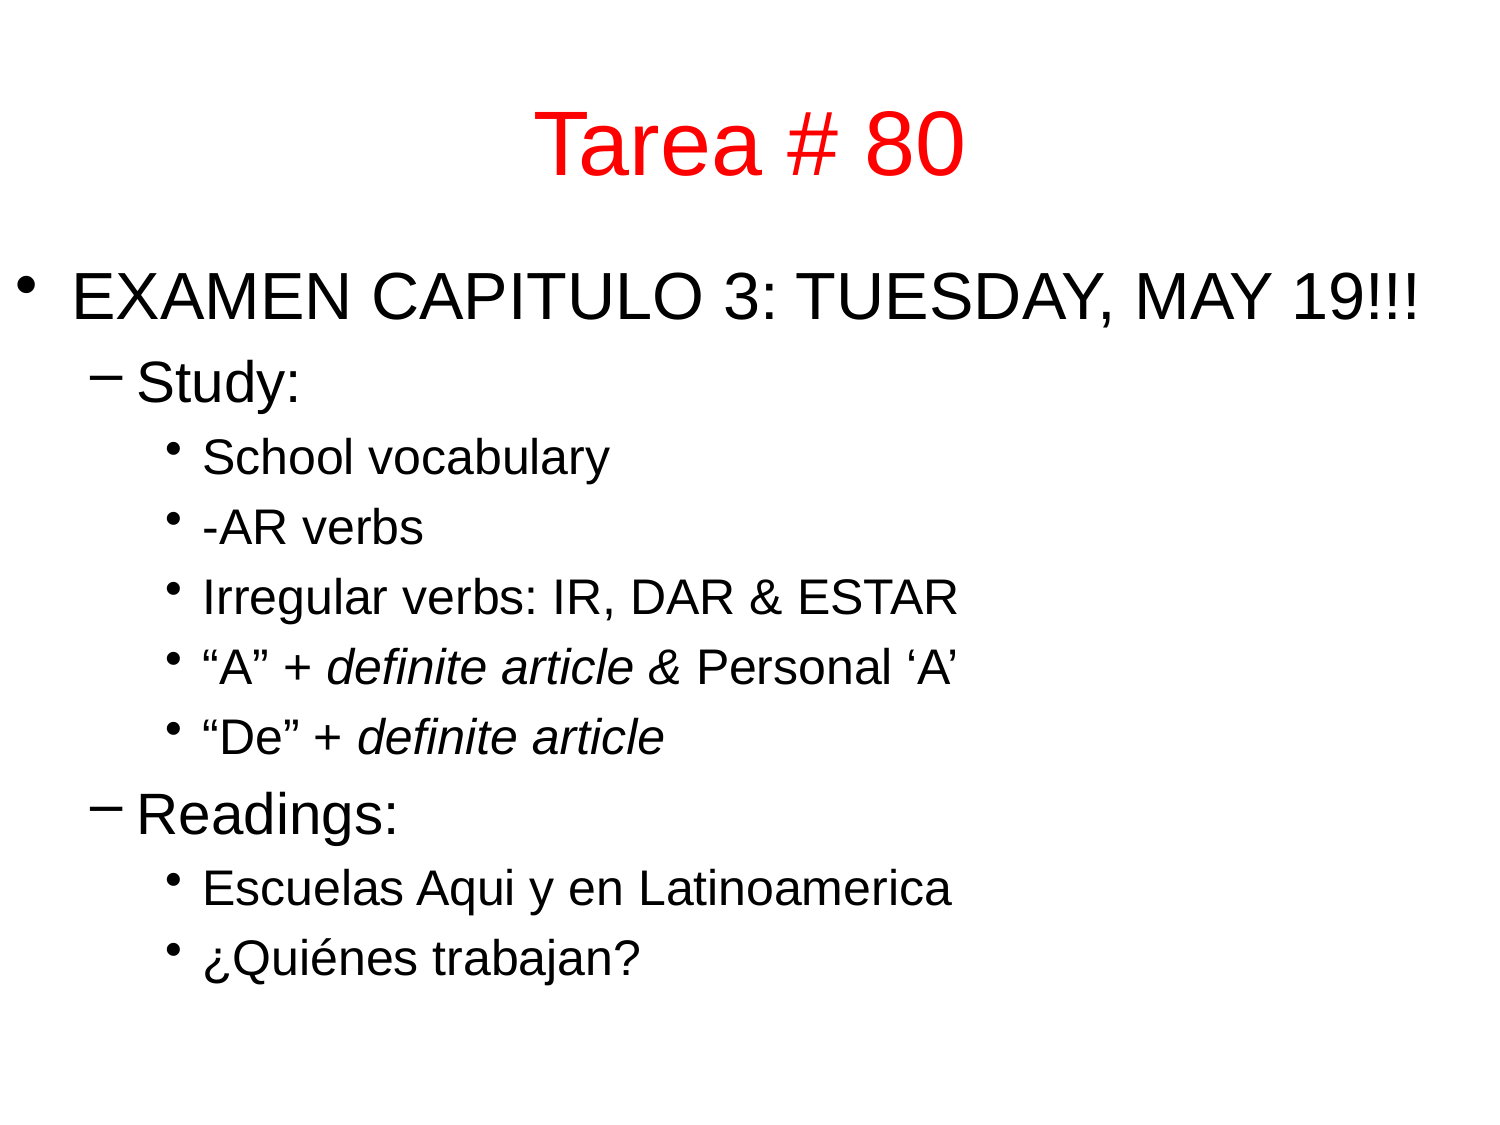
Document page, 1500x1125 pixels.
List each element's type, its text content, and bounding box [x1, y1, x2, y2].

list EXAMEN CAPITULO 3: TUESDAY, MAY 19!!! Study: School vocabulary -AR verbs Irregular verbs: IR, DAR & ESTAR “A” + definite article & Personal ‘A’ “De” + definite article Readings: Escuelas Aqui y en Latinoamerica ¿Quiénes trabajan? [0, 245, 1500, 988]
title Tarea # 80 [75, 45, 1425, 233]
